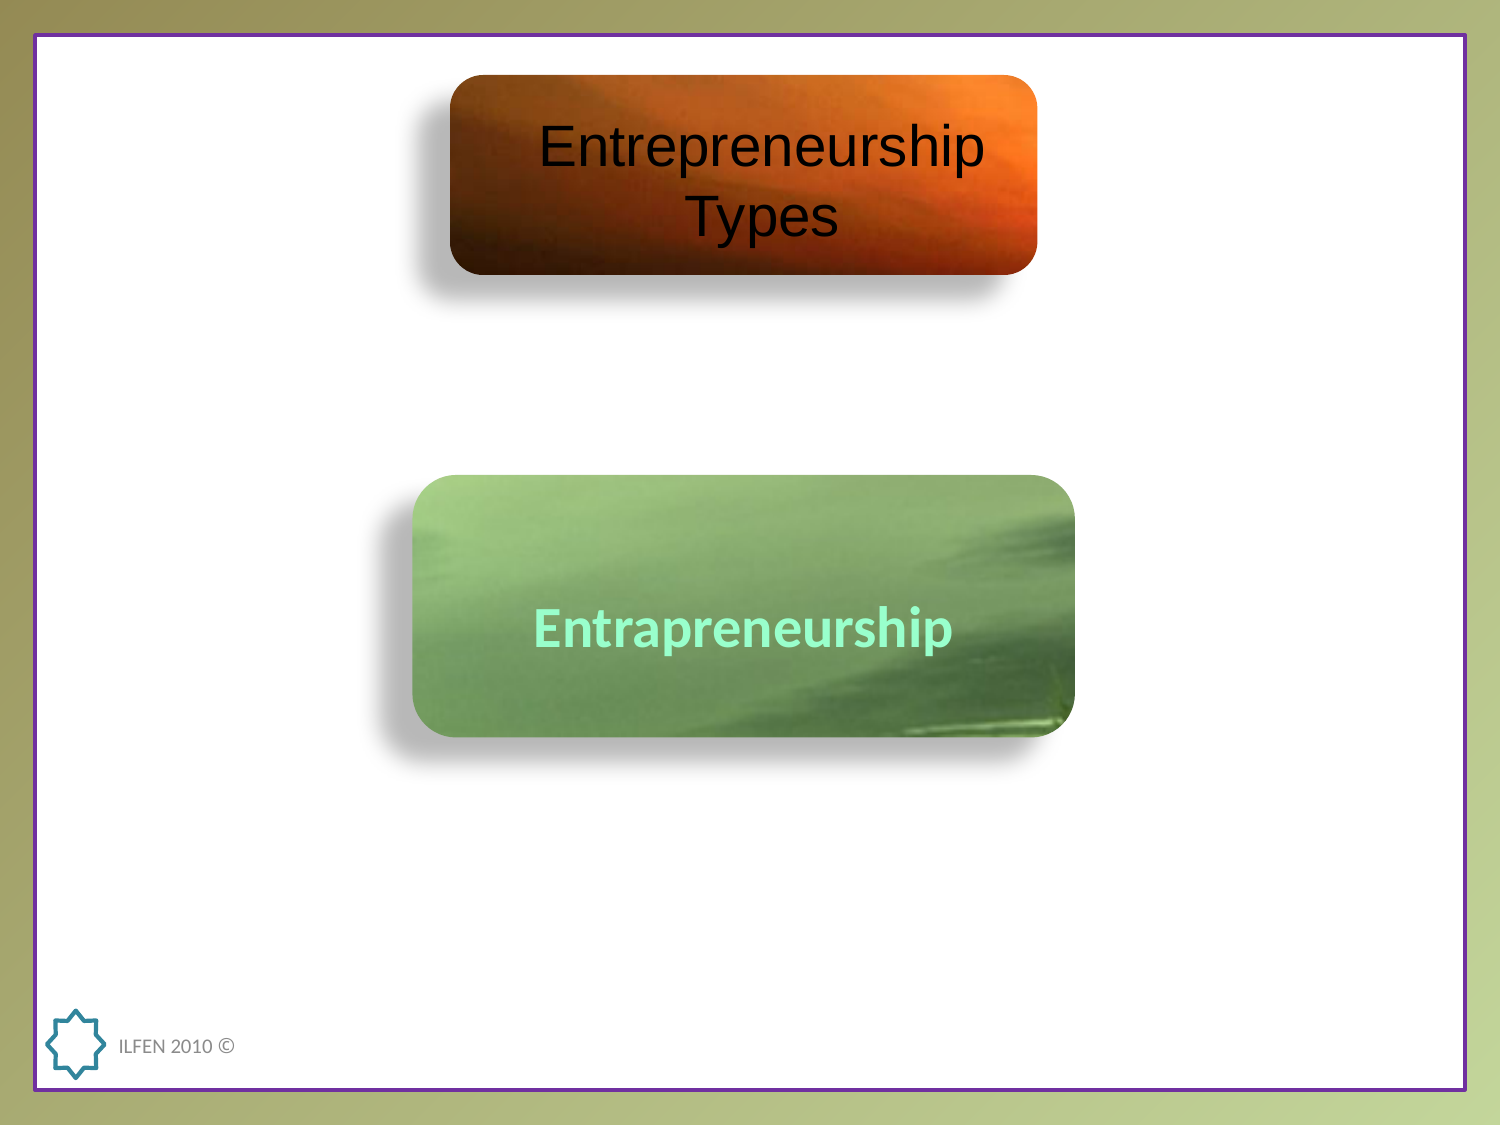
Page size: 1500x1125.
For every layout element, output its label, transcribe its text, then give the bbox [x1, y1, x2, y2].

text_box [447, 72, 1039, 278]
text_box Entrapreneurship [410, 472, 1078, 740]
text_box Entrepreneurship Types [462, 100, 1063, 256]
